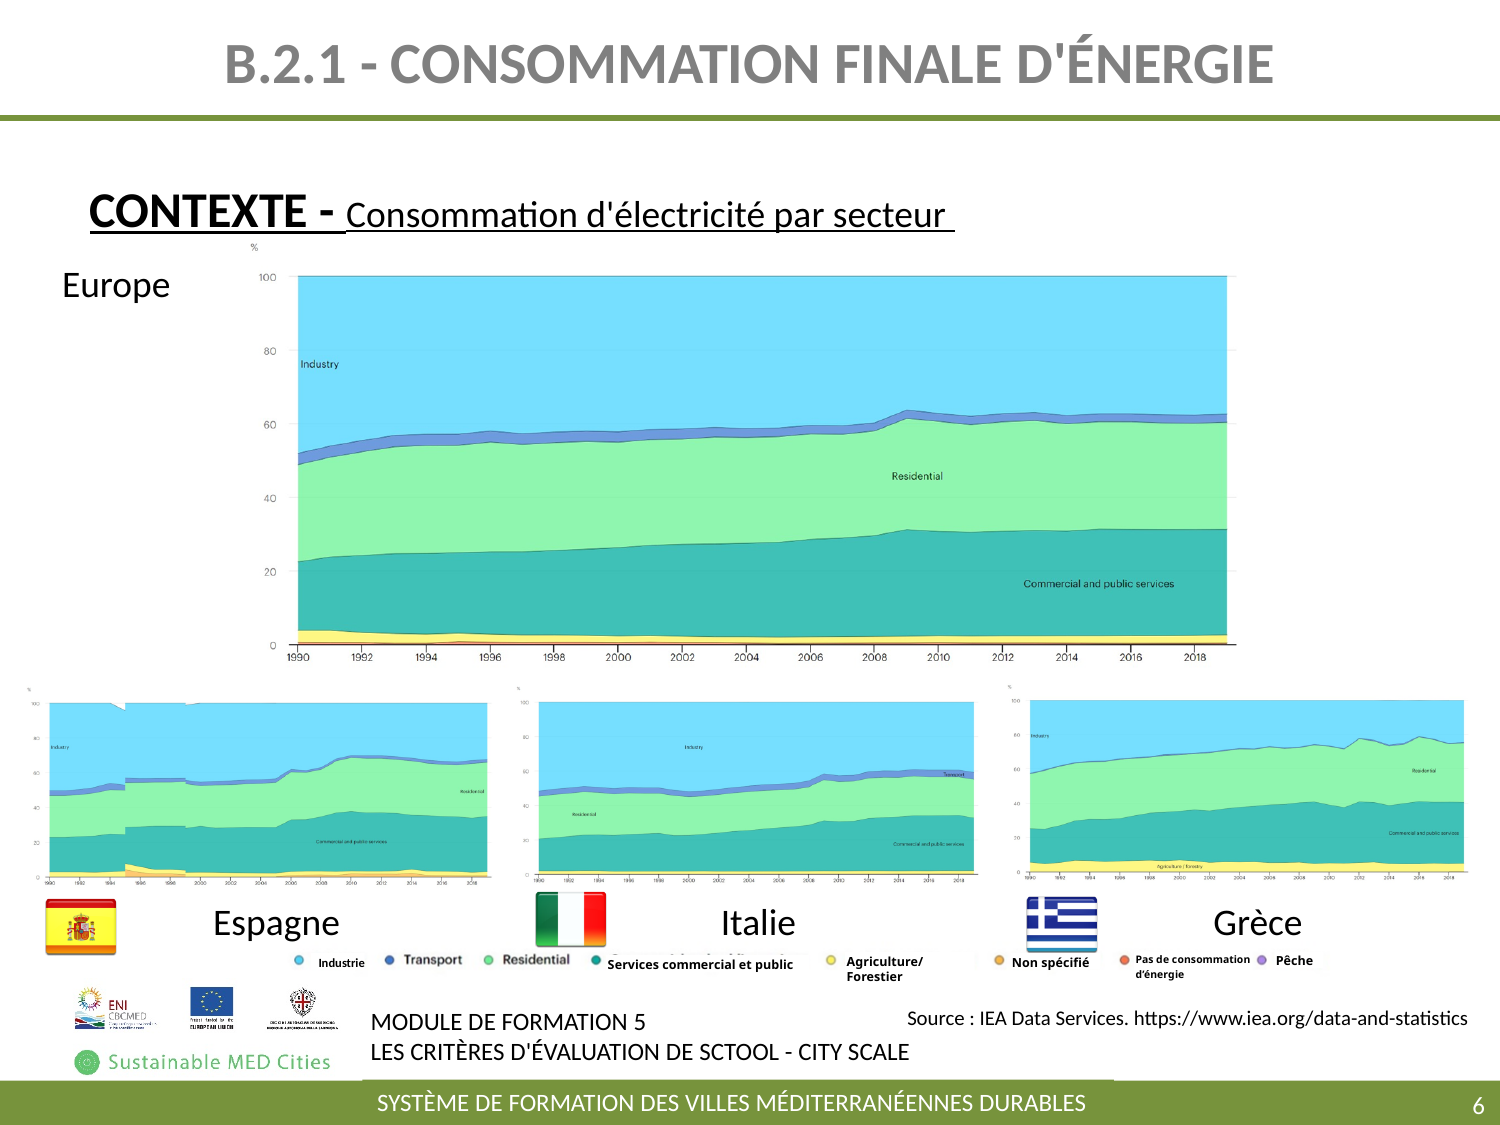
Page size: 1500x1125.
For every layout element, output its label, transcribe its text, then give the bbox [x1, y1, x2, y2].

text_box SYSTÈME DE FORMATION DES VILLES MÉDITERRANÉENNES DURABLES [362, 1079, 1114, 1125]
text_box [24, 683, 1477, 952]
picture [243, 236, 1257, 680]
text_box CONTEXTE - Consommation d'électricité par secteur [74, 169, 1425, 270]
slide_number 6 [1399, 1074, 1500, 1125]
picture [62, 882, 1342, 1080]
text_box Source : IEA Data Services. https://www.iea.org/data-and-statistics [892, 996, 1485, 1037]
title B.2.1 - CONSOMMATION FINALE D'ÉNERGIE [0, 0, 1500, 121]
picture [45, 890, 117, 962]
text_box Europe [47, 252, 186, 313]
